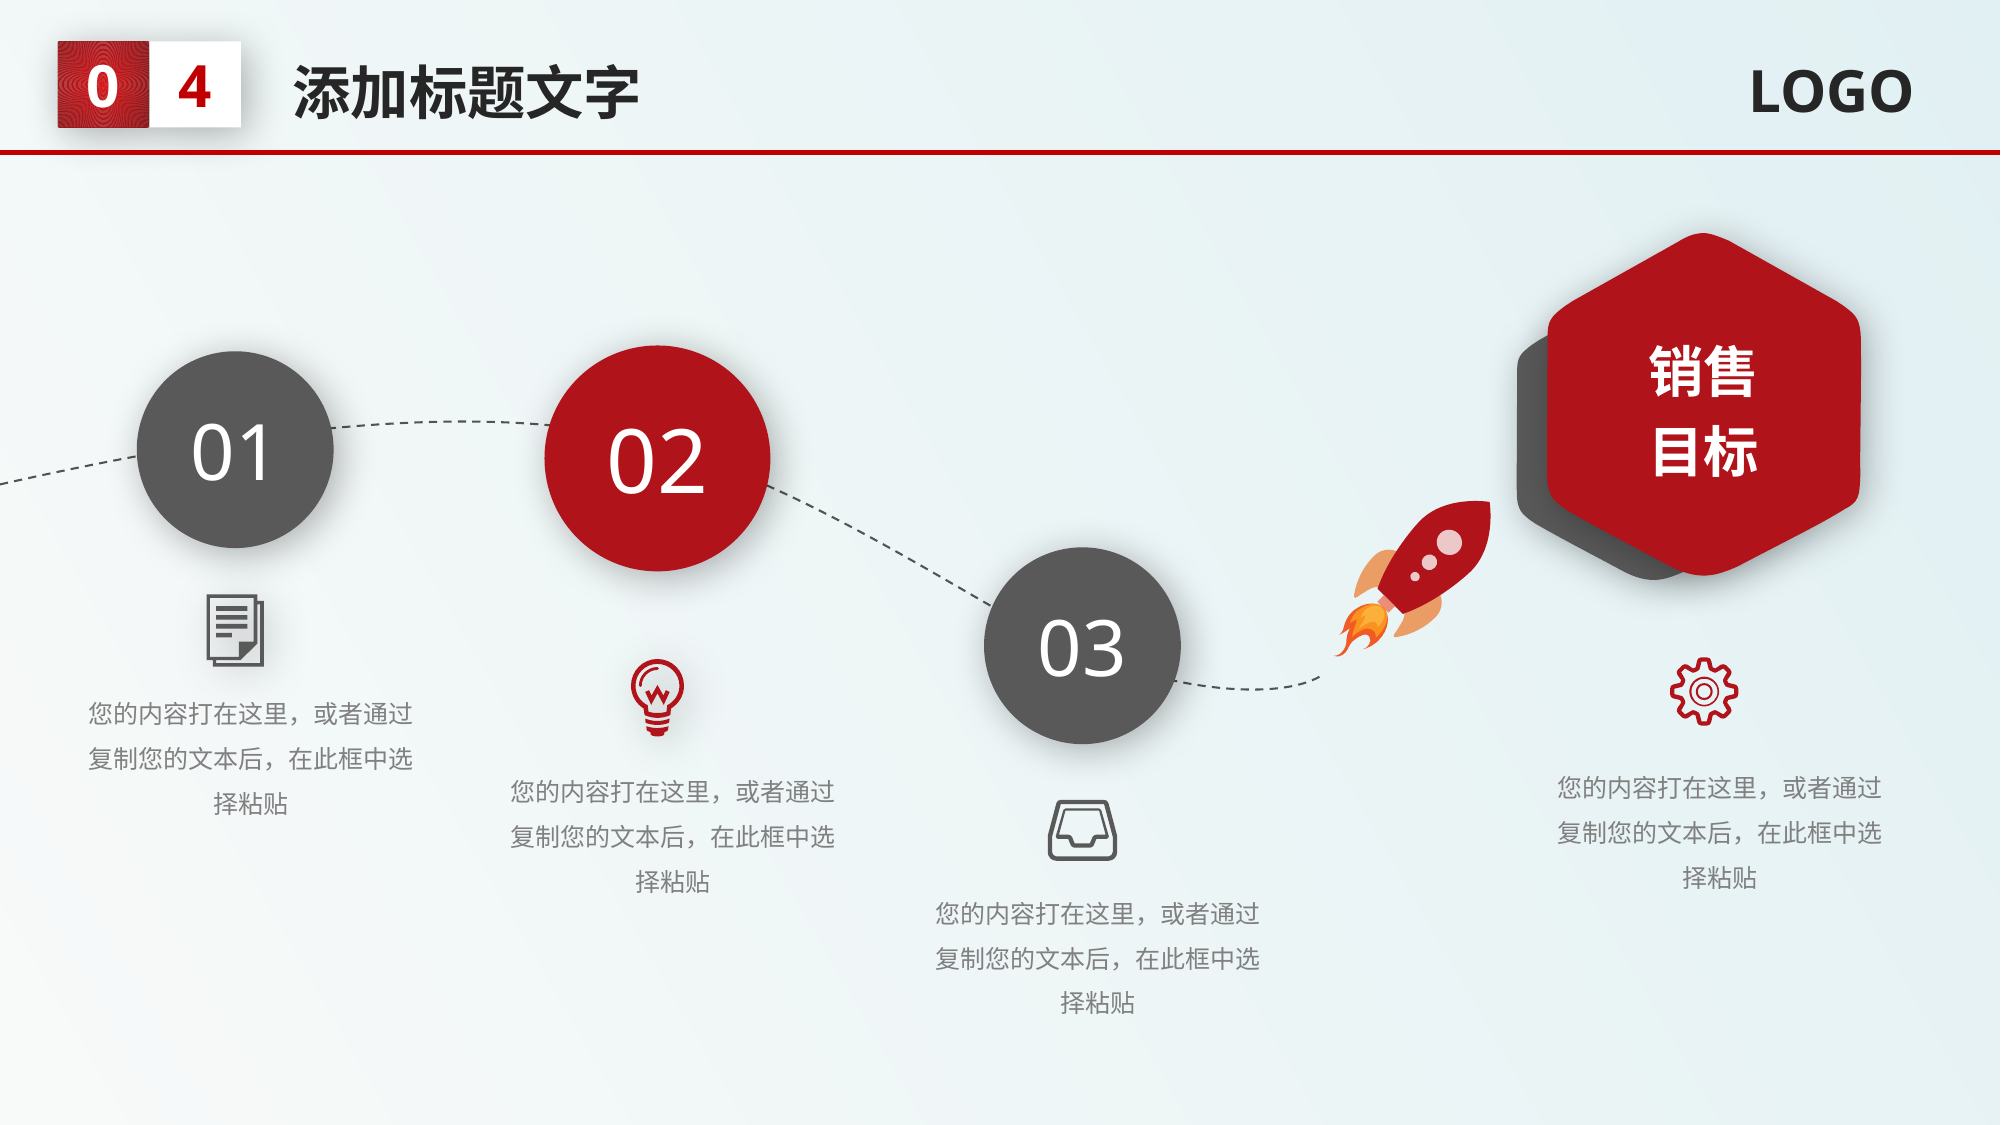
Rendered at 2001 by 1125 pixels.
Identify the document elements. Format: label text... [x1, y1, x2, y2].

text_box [1669, 657, 1739, 726]
text_box 销售 目标 [1584, 316, 1824, 491]
text_box [631, 658, 684, 718]
text_box 03 [984, 547, 1181, 745]
text_box [646, 726, 669, 737]
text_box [1047, 799, 1118, 861]
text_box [1324, 513, 1511, 653]
text_box [721, 498, 980, 626]
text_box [0, 41, 2000, 153]
text_box 您的内容打在这里，或者通过复制您的文本后，在此框中选择粘贴 [471, 760, 875, 944]
text_box 01 [136, 351, 334, 549]
text_box 您的内容打在这里，或者通过复制您的文本后，在此框中选择粘贴 [49, 683, 453, 866]
text_box 02 [544, 345, 771, 572]
text_box [1207, 660, 1322, 691]
text_box 您的内容打在这里，或者通过复制您的文本后，在此框中选择粘贴 [896, 882, 1300, 1065]
text_box [336, 420, 574, 568]
text_box 您的内容打在这里，或者通过复制您的文本后，在此框中选择粘贴 [1518, 756, 1922, 939]
text_box [1547, 233, 1862, 576]
text_box [1516, 346, 1584, 551]
text_box [206, 594, 264, 667]
text_box [0, 458, 129, 504]
text_box [645, 718, 670, 725]
